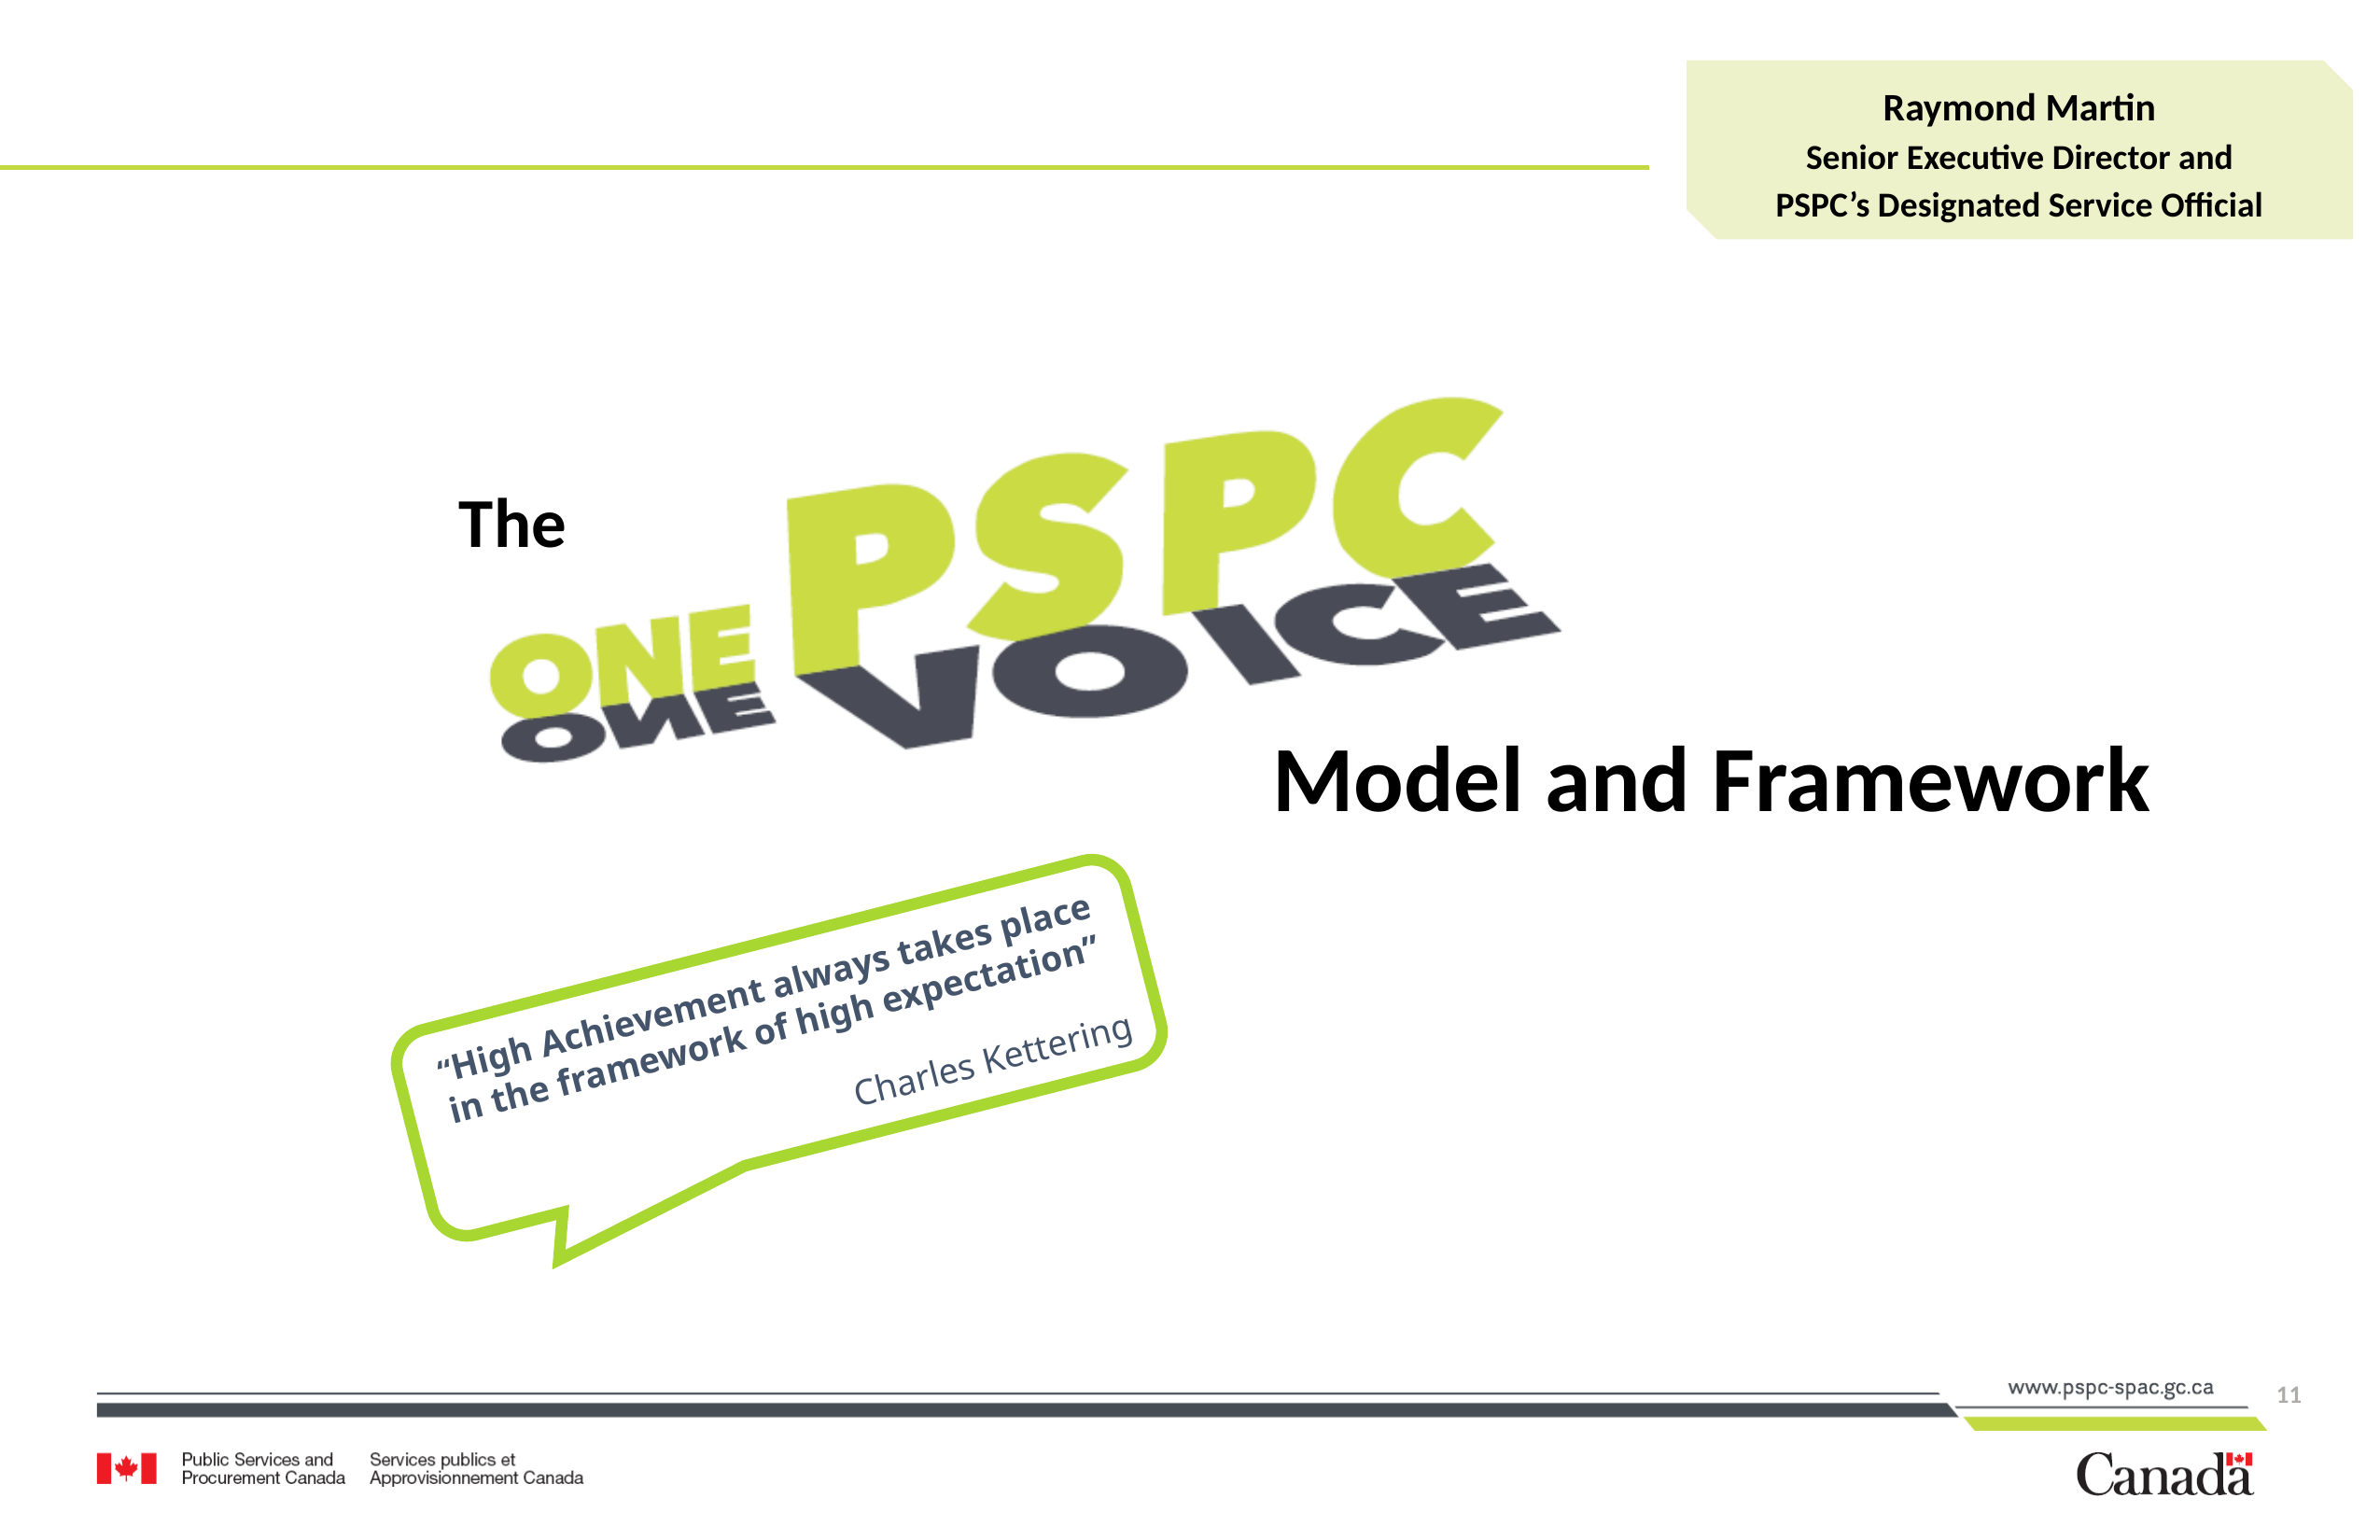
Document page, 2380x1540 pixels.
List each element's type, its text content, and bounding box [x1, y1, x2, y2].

picture [482, 388, 1578, 770]
text_box Model and Framework [1258, 711, 2244, 837]
picture [96, 1382, 2267, 1431]
picture [2026, 1452, 2255, 1498]
text_box Raymond Martin Senior Executive Director and PSPC’s Designated Service Official [1687, 60, 2354, 240]
text_box “High Achievement always takes place in the framework of high expectation” Charles Kettering [395, 859, 1163, 1262]
text_box The [445, 470, 482, 568]
picture [96, 1441, 624, 1487]
